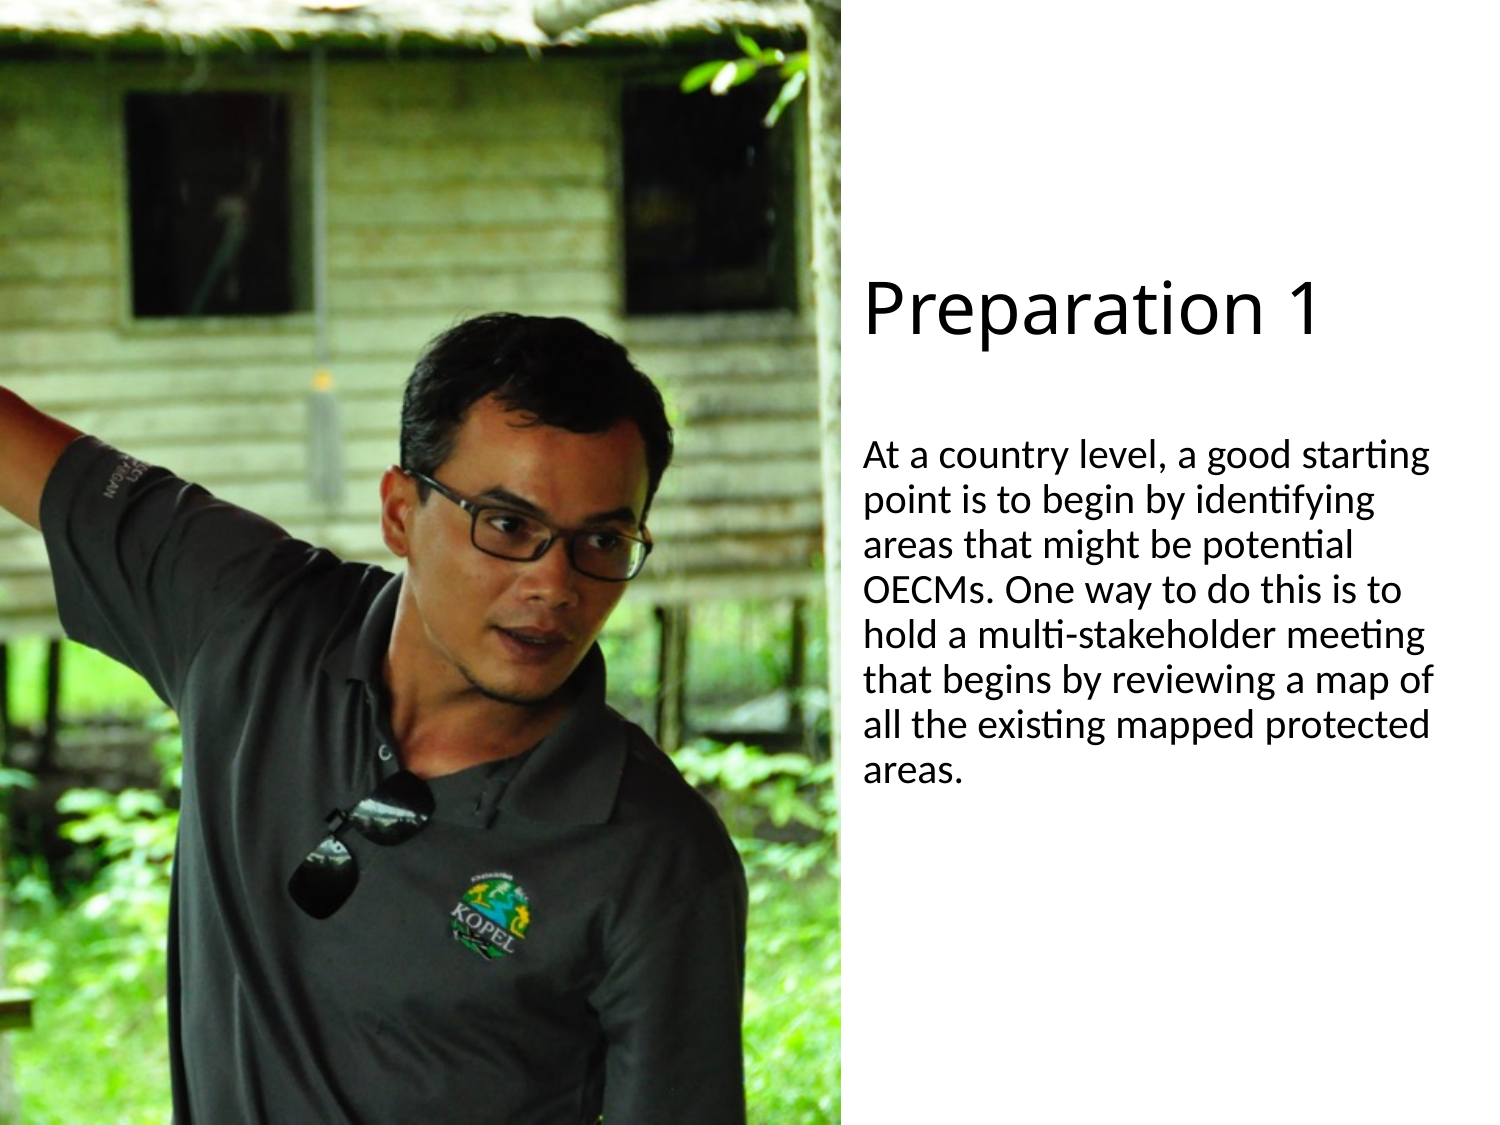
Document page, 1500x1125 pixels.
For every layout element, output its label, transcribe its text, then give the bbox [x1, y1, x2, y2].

text_box [841, 0, 1500, 1125]
title Preparation 1 [847, 236, 1413, 386]
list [0, 0, 841, 1125]
list At a country level, a good starting point is to begin by identifying areas that might be potential OECMs. One way to do this is to hold a multi-stakeholder meeting that begins by reviewing a map of all the existing mapped protected areas. [847, 425, 1473, 927]
